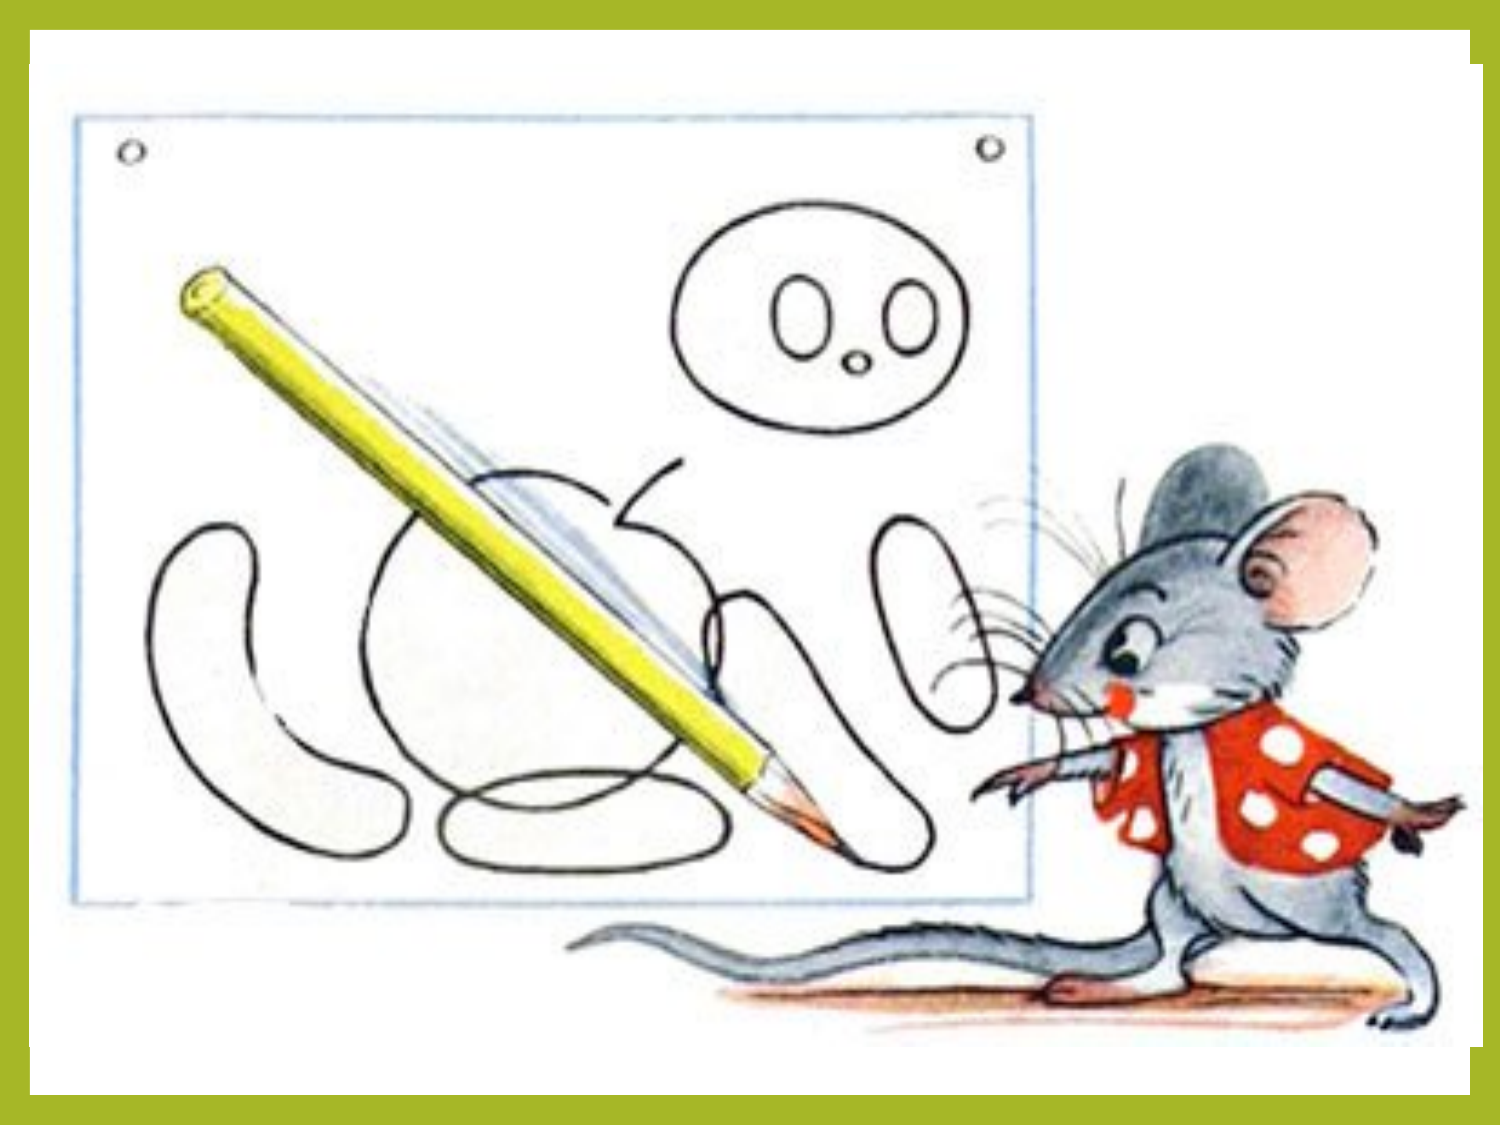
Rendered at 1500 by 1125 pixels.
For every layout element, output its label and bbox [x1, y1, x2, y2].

picture [29, 63, 1483, 1047]
